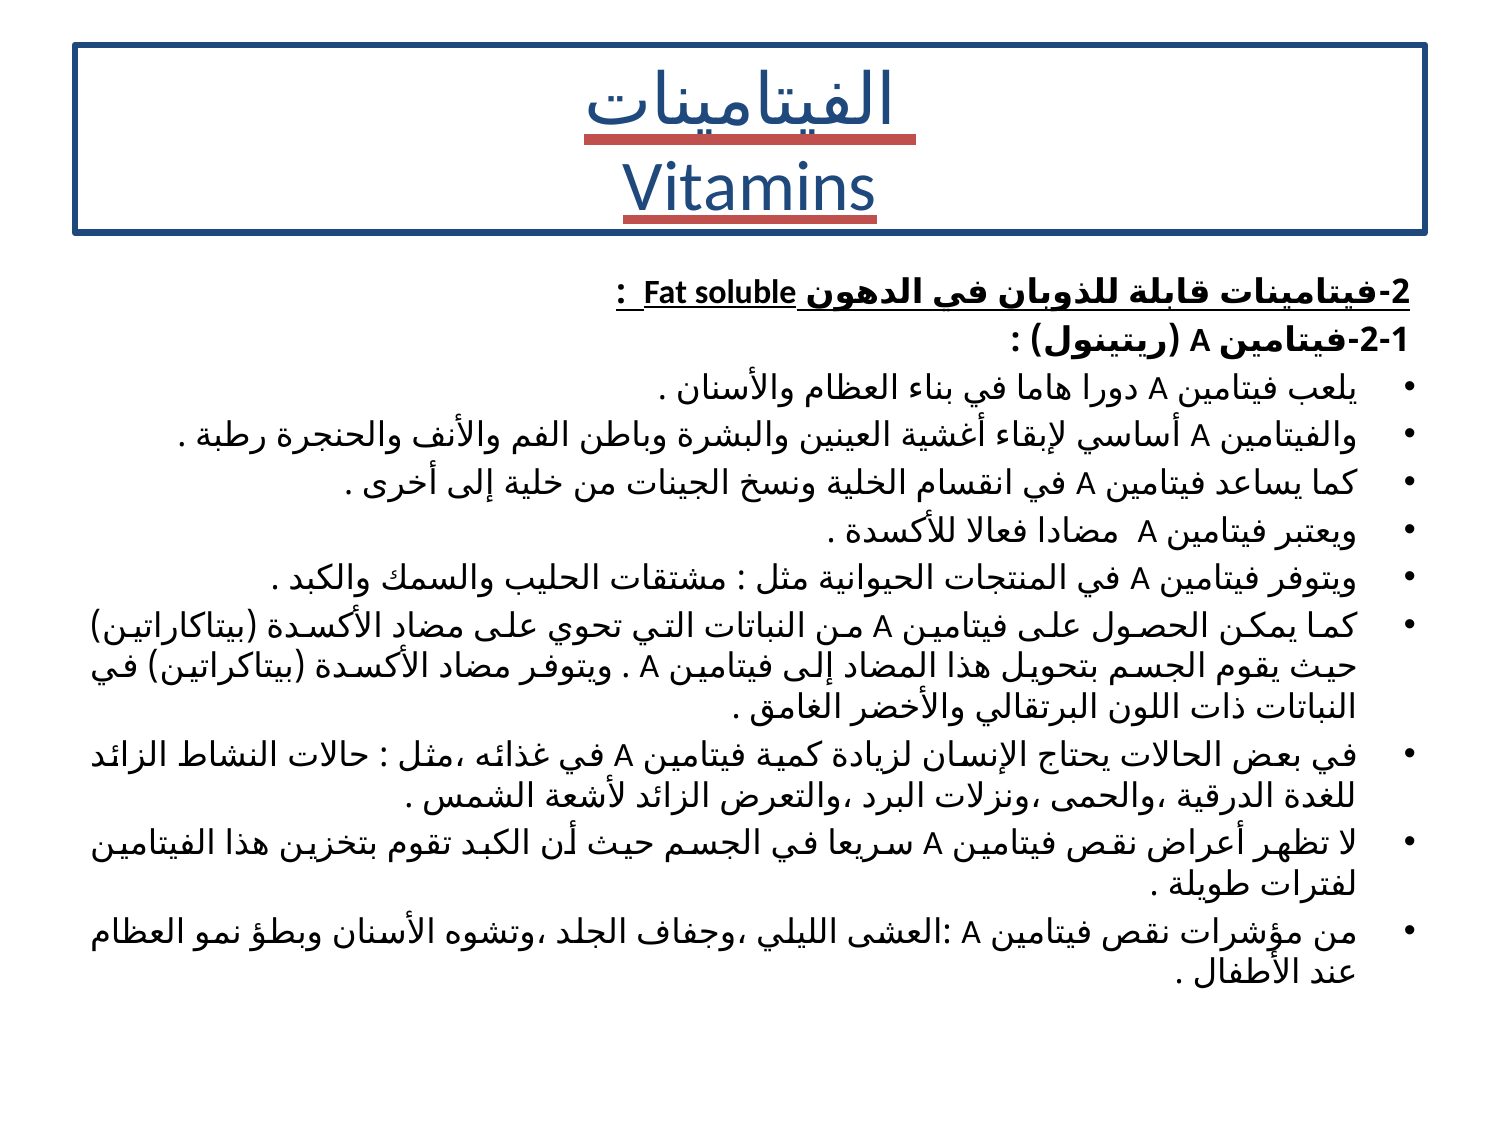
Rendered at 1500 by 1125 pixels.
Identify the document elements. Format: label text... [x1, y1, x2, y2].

list 2-فيتامينات قابلة للذوبان في الدهون Fat soluble : 2-1-فيتامين A (ريتينول) : يلعب فيتامين A دورا هاما في بناء العظام والأسنان . والفيتامين A أساسي لإبقاء أغشية العينين والبشرة وباطن الفم والأنف والحنجرة رطبة . كما يساعد فيتامين A في انقسام الخلية ونسخ الجينات من خلية إلى أخرى . ويعتبر فيتامين A مضادا فعالا للأكسدة . ويتوفر فيتامين A في المنتجات الحيوانية مثل : مشتقات الحليب والسمك والكبد . كما يمكن الحصول على فيتامين A من النباتات التي تحوي على مضاد الأكسدة (بيتاكاراتين) حيث يقوم الجسم بتحويل هذا المضاد إلى فيتامين A . ويتوفر مضاد الأكسدة (بيتاكراتين) في النباتات ذات اللون البرتقالي والأخضر الغامق . في بعض الحالات يحتاج الإنسان لزيادة كمية فيتامين A في غذائه ،مثل : حالات النشاط الزائد للغدة الدرقية ،والحمى ،ونزلات البرد ،والتعرض الزائد لأشعة الشمس . لا تظهر أعراض نقص فيتامين A سريعا في الجسم حيث أن الكبد تقوم بتخزين هذا الفيتامين لفترات طويلة . من مؤشرات نقص فيتامين A :العشى الليلي ،وجفاف الجلد ،وتشوه الأسنان وبطؤ نمو العظام عند الأطفال . [75, 262, 1425, 1005]
title الفيتامينات Vitamins [75, 45, 1425, 233]
